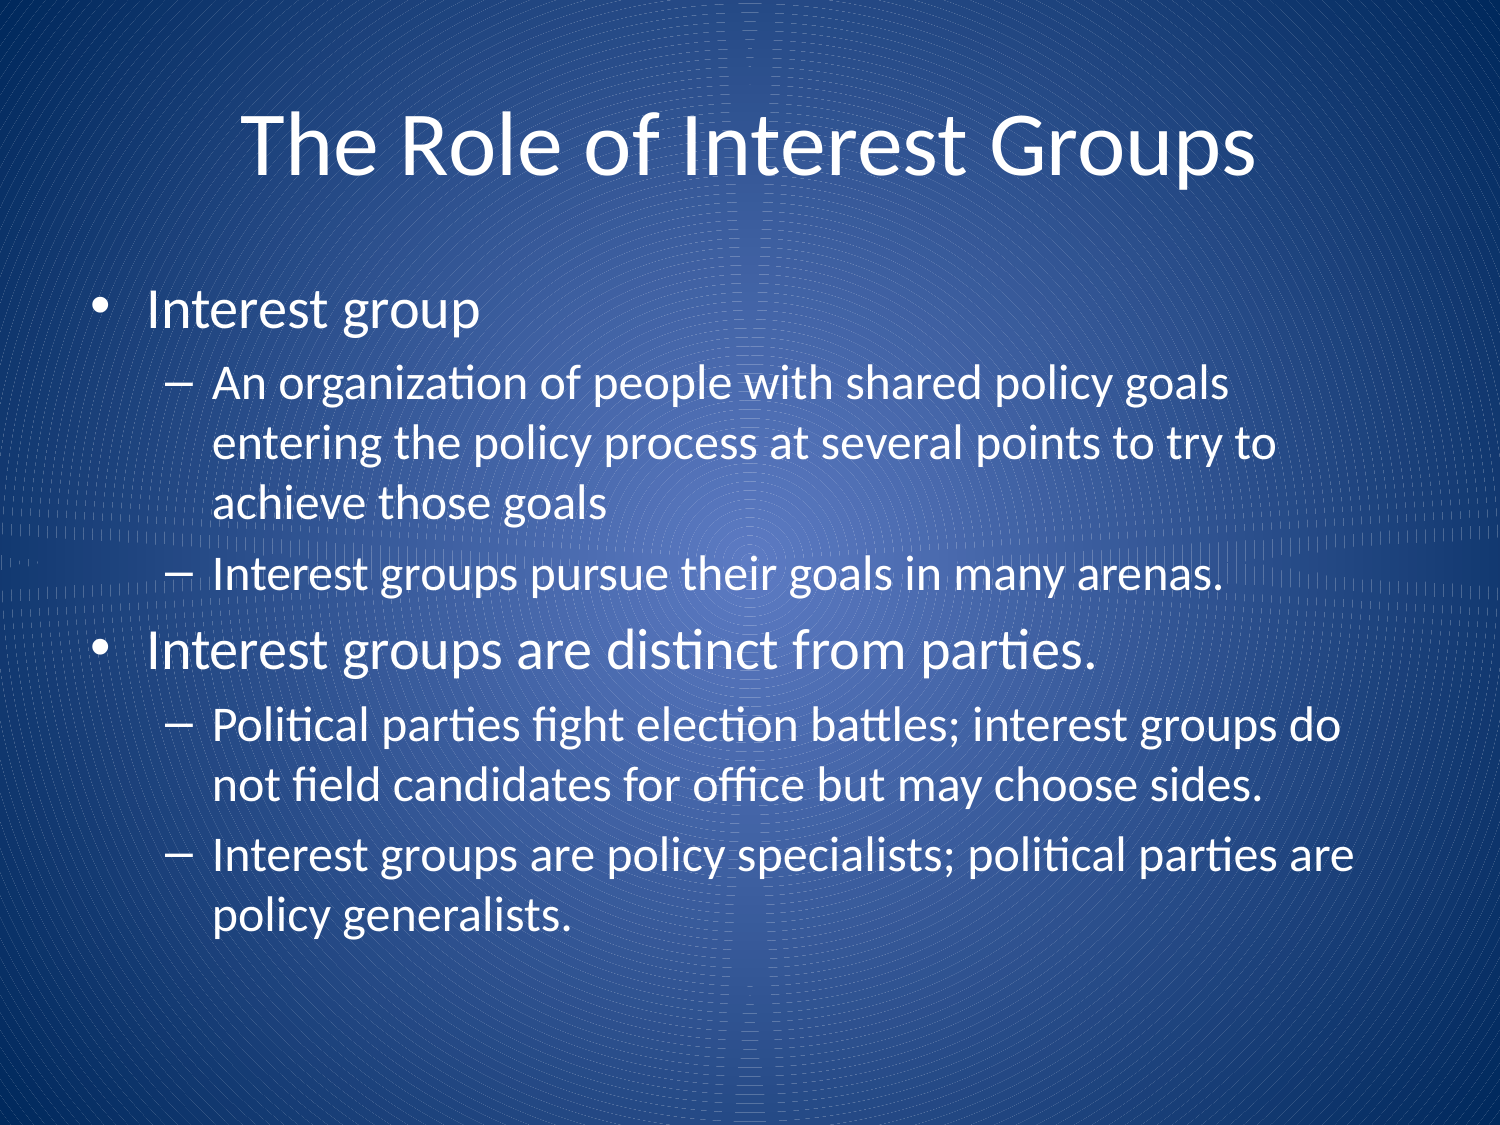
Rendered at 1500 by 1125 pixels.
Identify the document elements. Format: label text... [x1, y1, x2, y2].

list Interest group An organization of people with shared policy goals entering the policy process at several points to try to achieve those goals Interest groups pursue their goals in many arenas. Interest groups are distinct from parties. Political parties fight election battles; interest groups do not field candidates for office but may choose sides. Interest groups are policy specialists; political parties are policy generalists. [75, 262, 1425, 1005]
title The Role of Interest Groups [75, 45, 1425, 233]
